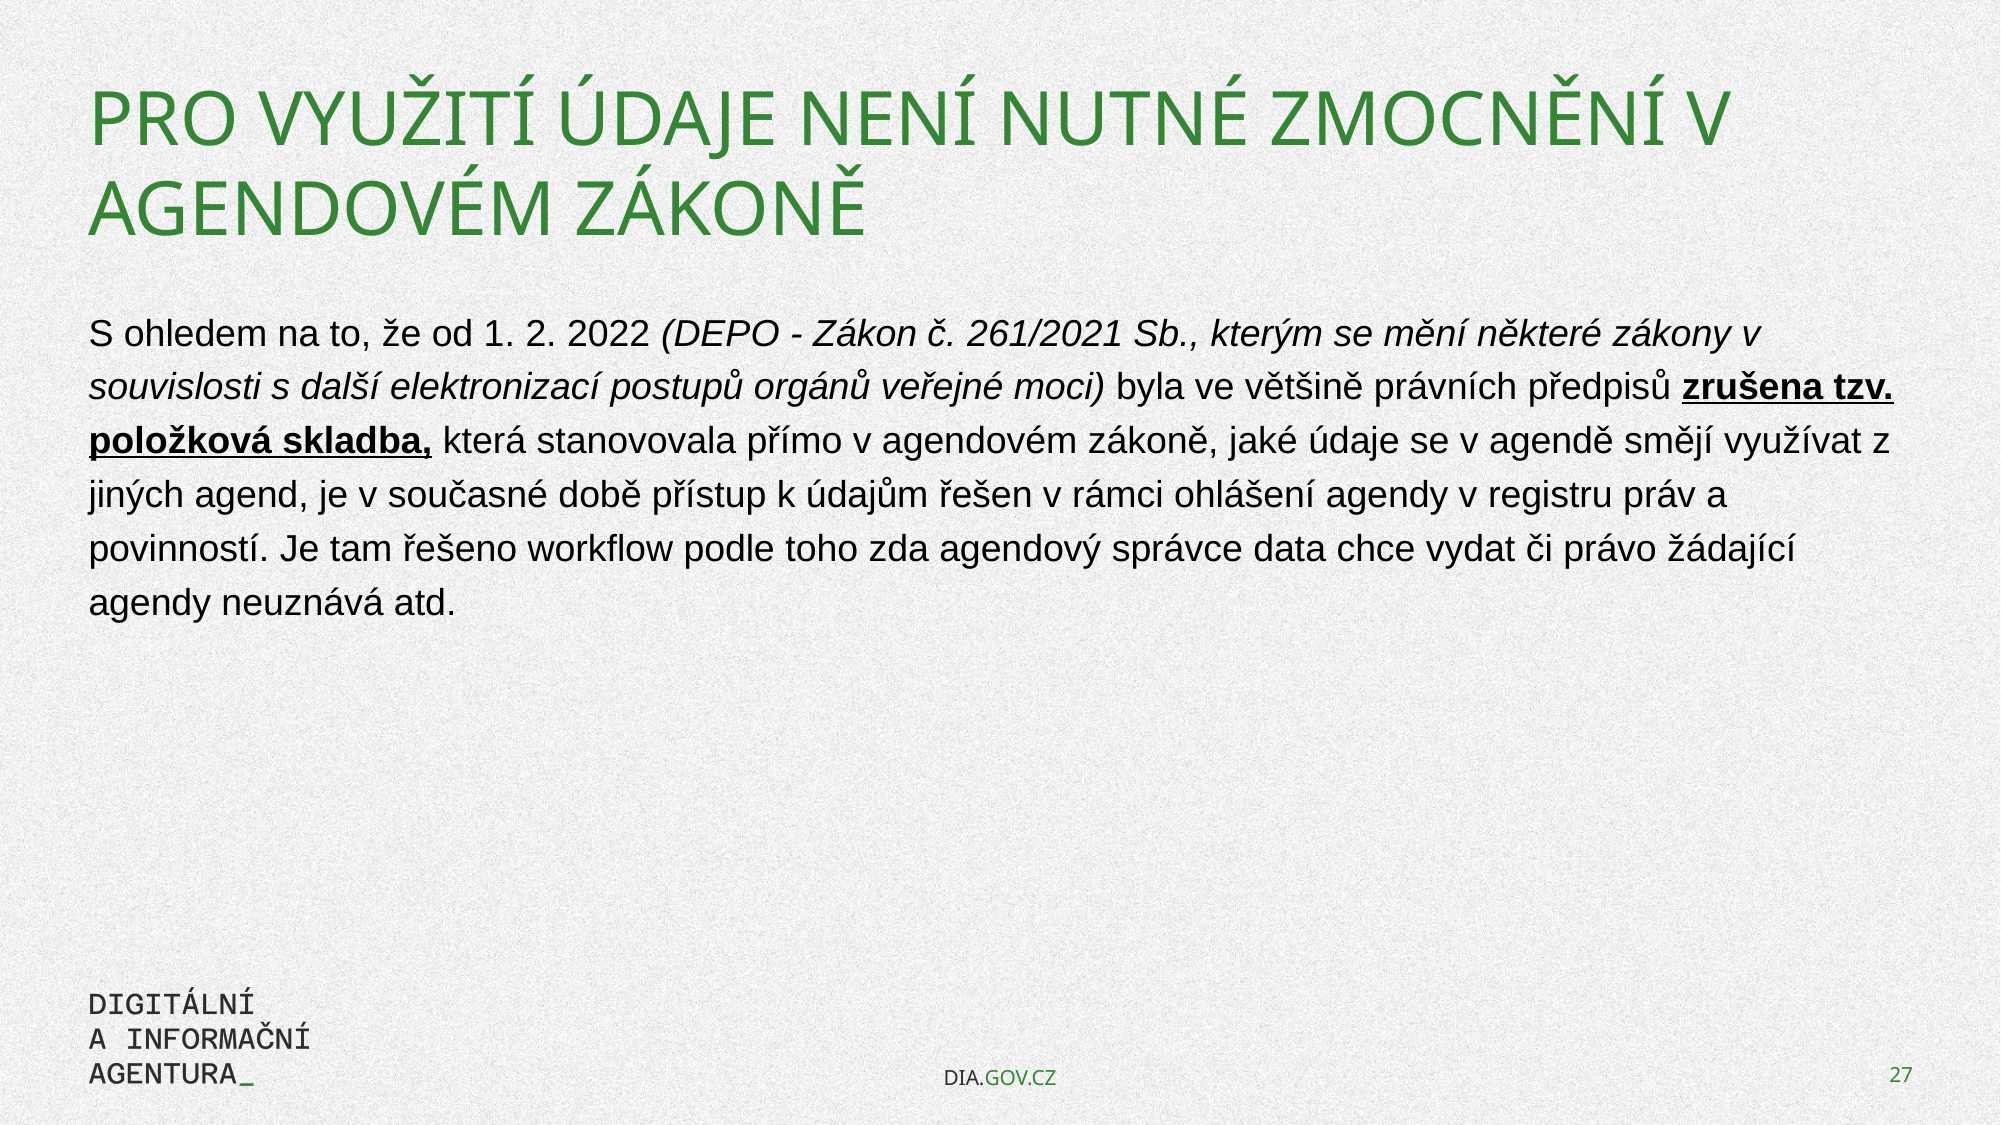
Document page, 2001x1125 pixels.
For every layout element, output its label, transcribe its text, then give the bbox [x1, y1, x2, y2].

list S ohledem na to, že od 1. 2. 2022 (DEPO - Zákon č. 261/2021 Sb., kterým se mění některé zákony v souvislosti s další elektronizací postupů orgánů veřejné moci) byla ve většině právních předpisů zrušena tzv. položková skladba, která stanovovala přímo v agendovém zákoně, jaké údaje se v agendě smějí využívat z jiných agend, je v současné době přístup k údajům řešen v rámci ohlášení agendy v registru práv a povinností. Je tam řešeno workflow podle toho zda agendový správce data chce vydat či právo žádající agendy neuznává atd. [88, 299, 1912, 980]
title PRO VYUŽITÍ ÚDAJE není NUTNÉ ZMOCNĚNÍ V AGENDOVÉM ZÁKONĚ [88, 70, 1912, 284]
picture [0, 0, 2001, 1125]
slide_number 27 [1612, 1037, 1928, 1098]
footer DIA.GOV.CZ [558, 1037, 1442, 1098]
